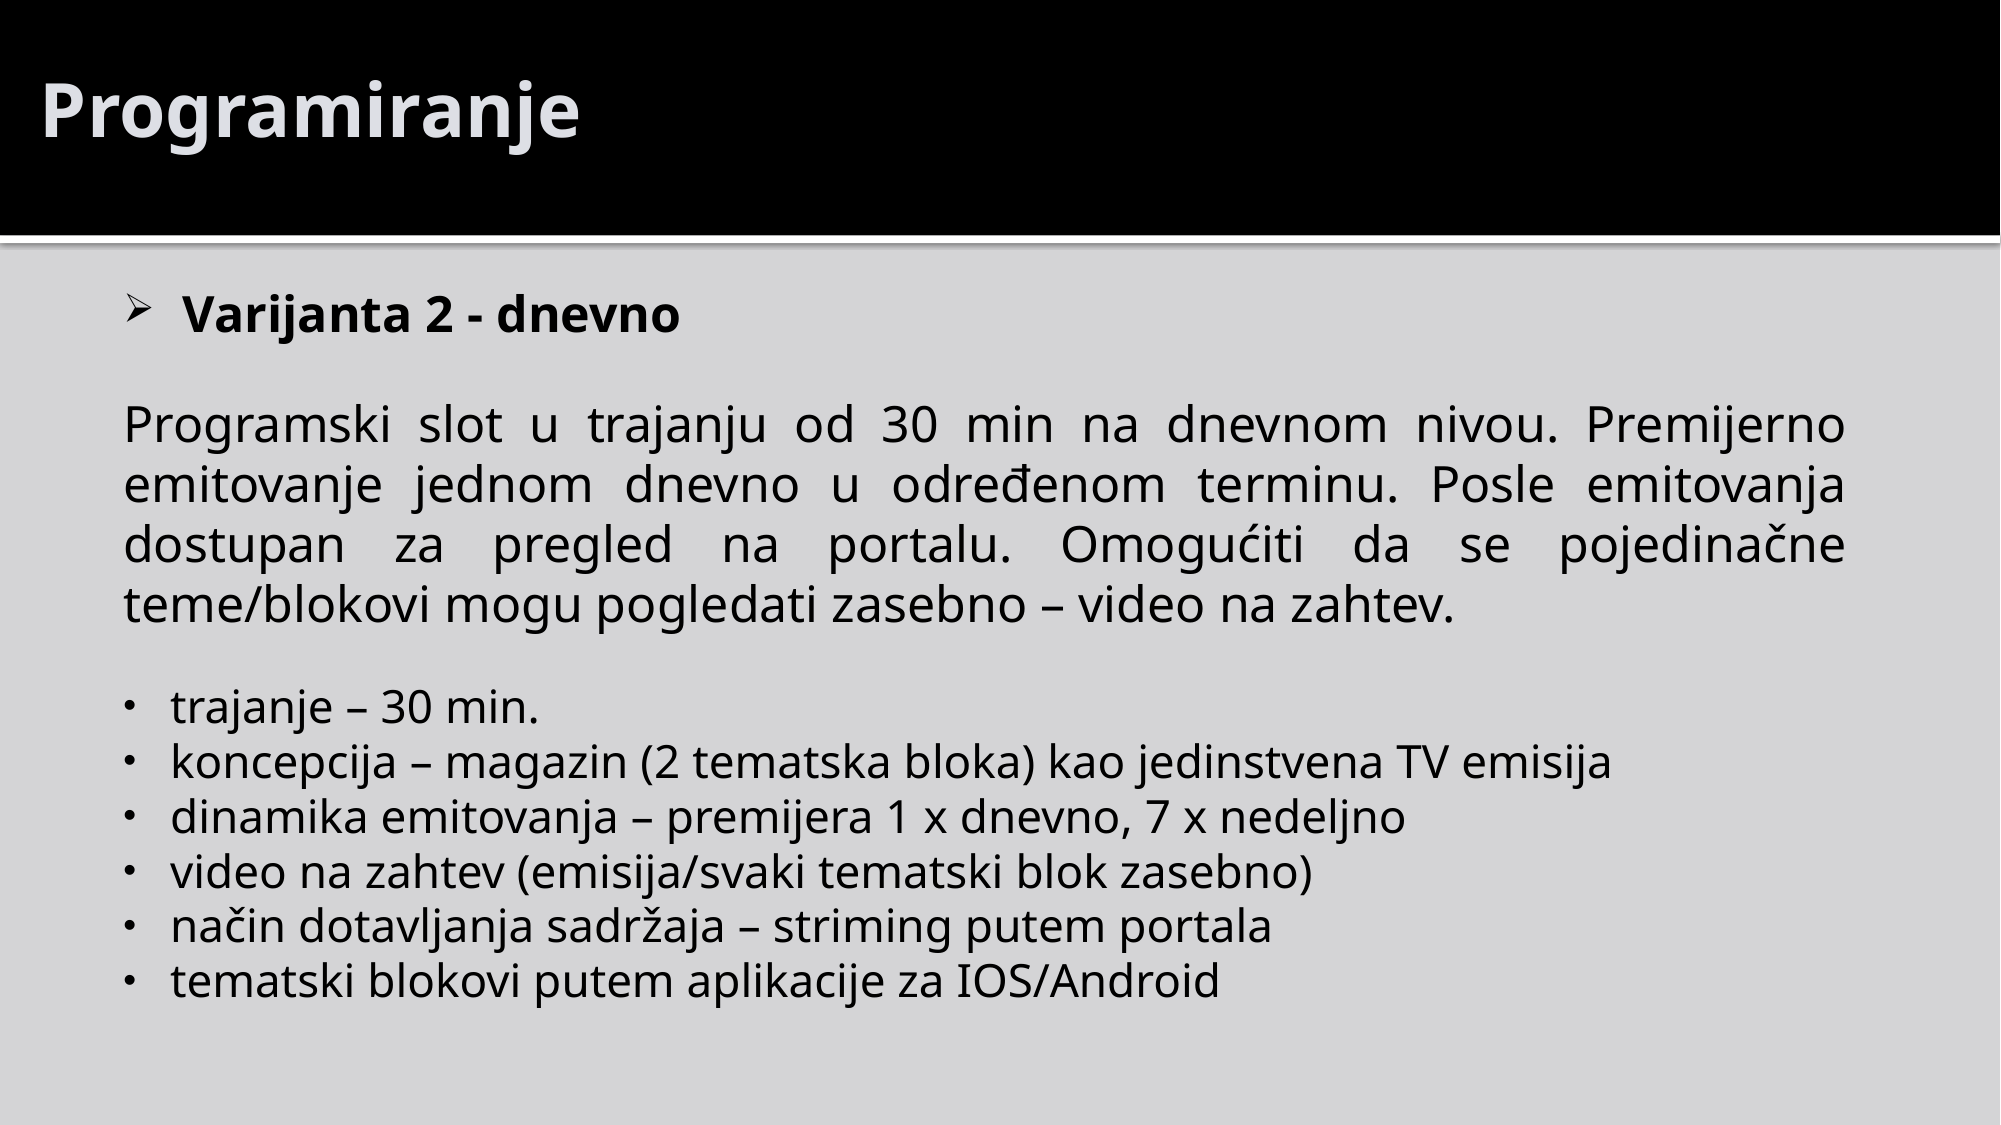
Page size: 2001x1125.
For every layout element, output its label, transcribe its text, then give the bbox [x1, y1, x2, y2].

list Varijanta 2 - dnevno Programski slot u trajanju od 30 min na dnevnom nivou. Premijerno emitovanje jednom dnevno u određenom terminu. Posle emitovanja dostupan za pregled na portalu. Omogućiti da se pojedinačne teme/blokovi mogu pogledati zasebno – video na zahtev. trajanje – 30 min. koncepcija – magazin (2 tematska bloka) kao jedinstvena TV emisija dinamika emitovanja – premijera 1 x dnevno, 7 x nedeljno video na zahtev (emisija/svaki tematski blok zasebno) način dotavljanja sadržaja – striming putem portala tematski blokovi putem aplikacije za IOS/Android [12, 237, 1863, 1125]
text_box Programiranje [24, 62, 1663, 200]
